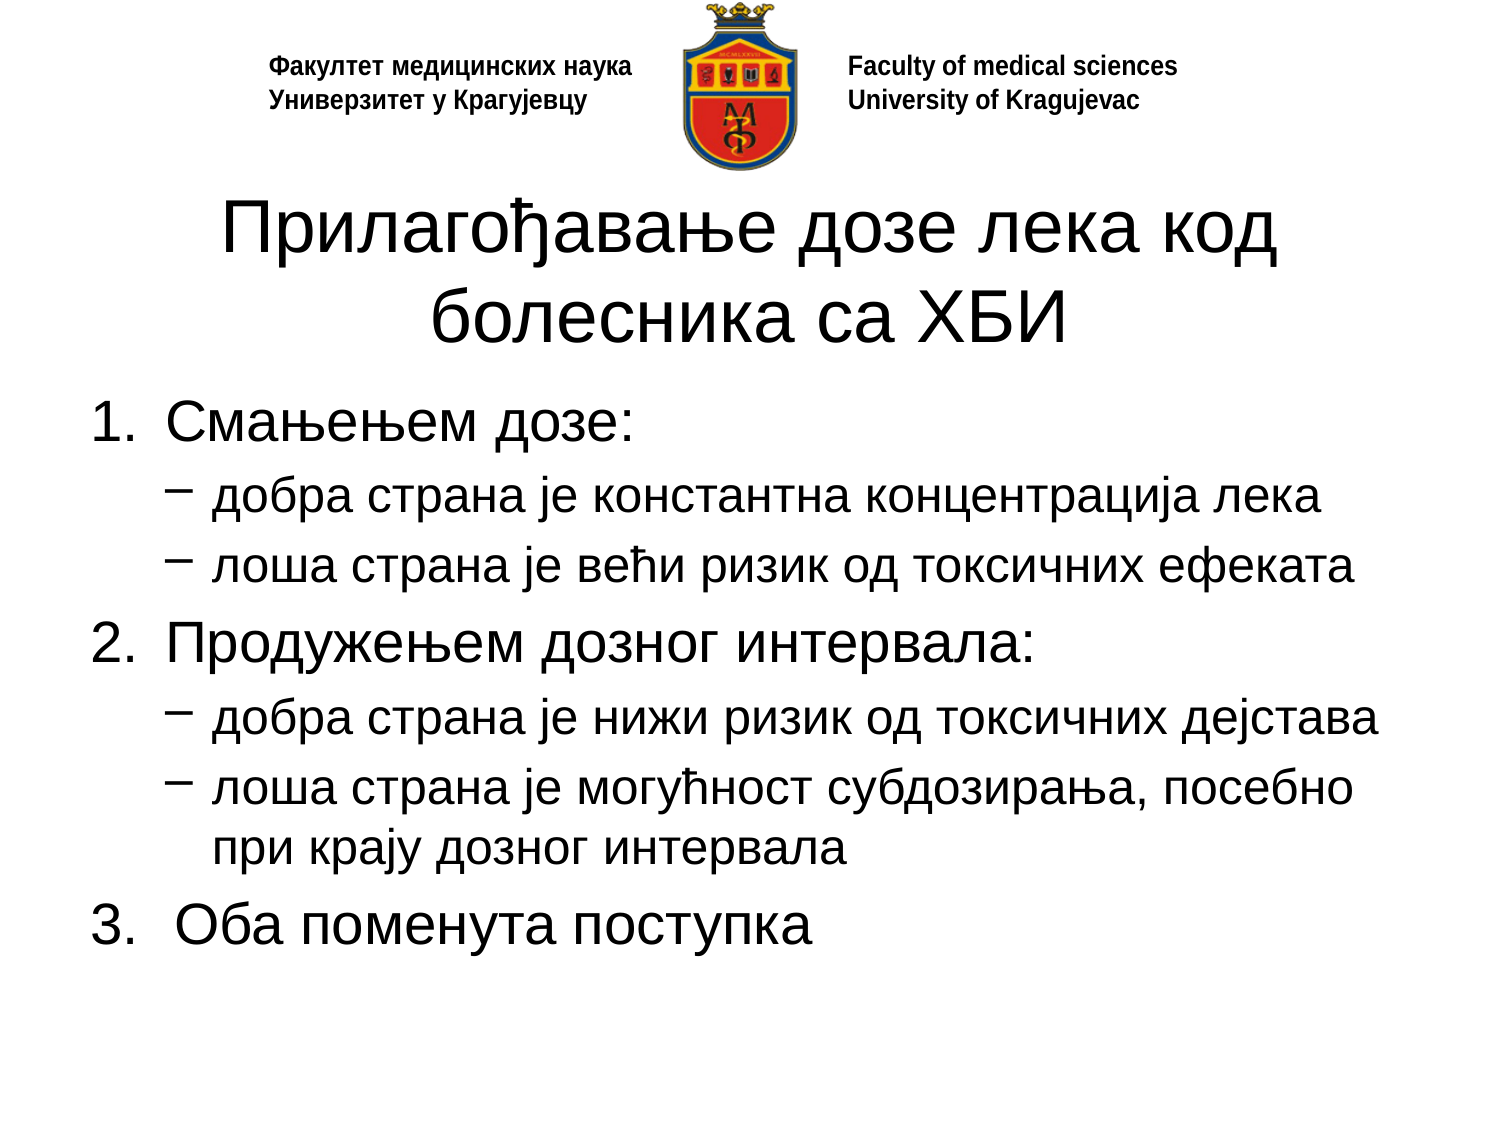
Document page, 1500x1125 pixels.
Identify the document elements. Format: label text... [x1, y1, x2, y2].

list Смањењем дозе: добра страна је константна концентрација лека лоша страна је већи ризик од токсичних ефеката Продужењем дозног интервала: добра страна је нижи ризик од токсичних дејстава лоша страна је могућност субдозирања, посебно при крају дозног интервала Оба поменута поступка [74, 374, 1426, 1118]
title Прилагођавање дозе лека код болесника са ХБИ [74, 173, 1426, 362]
